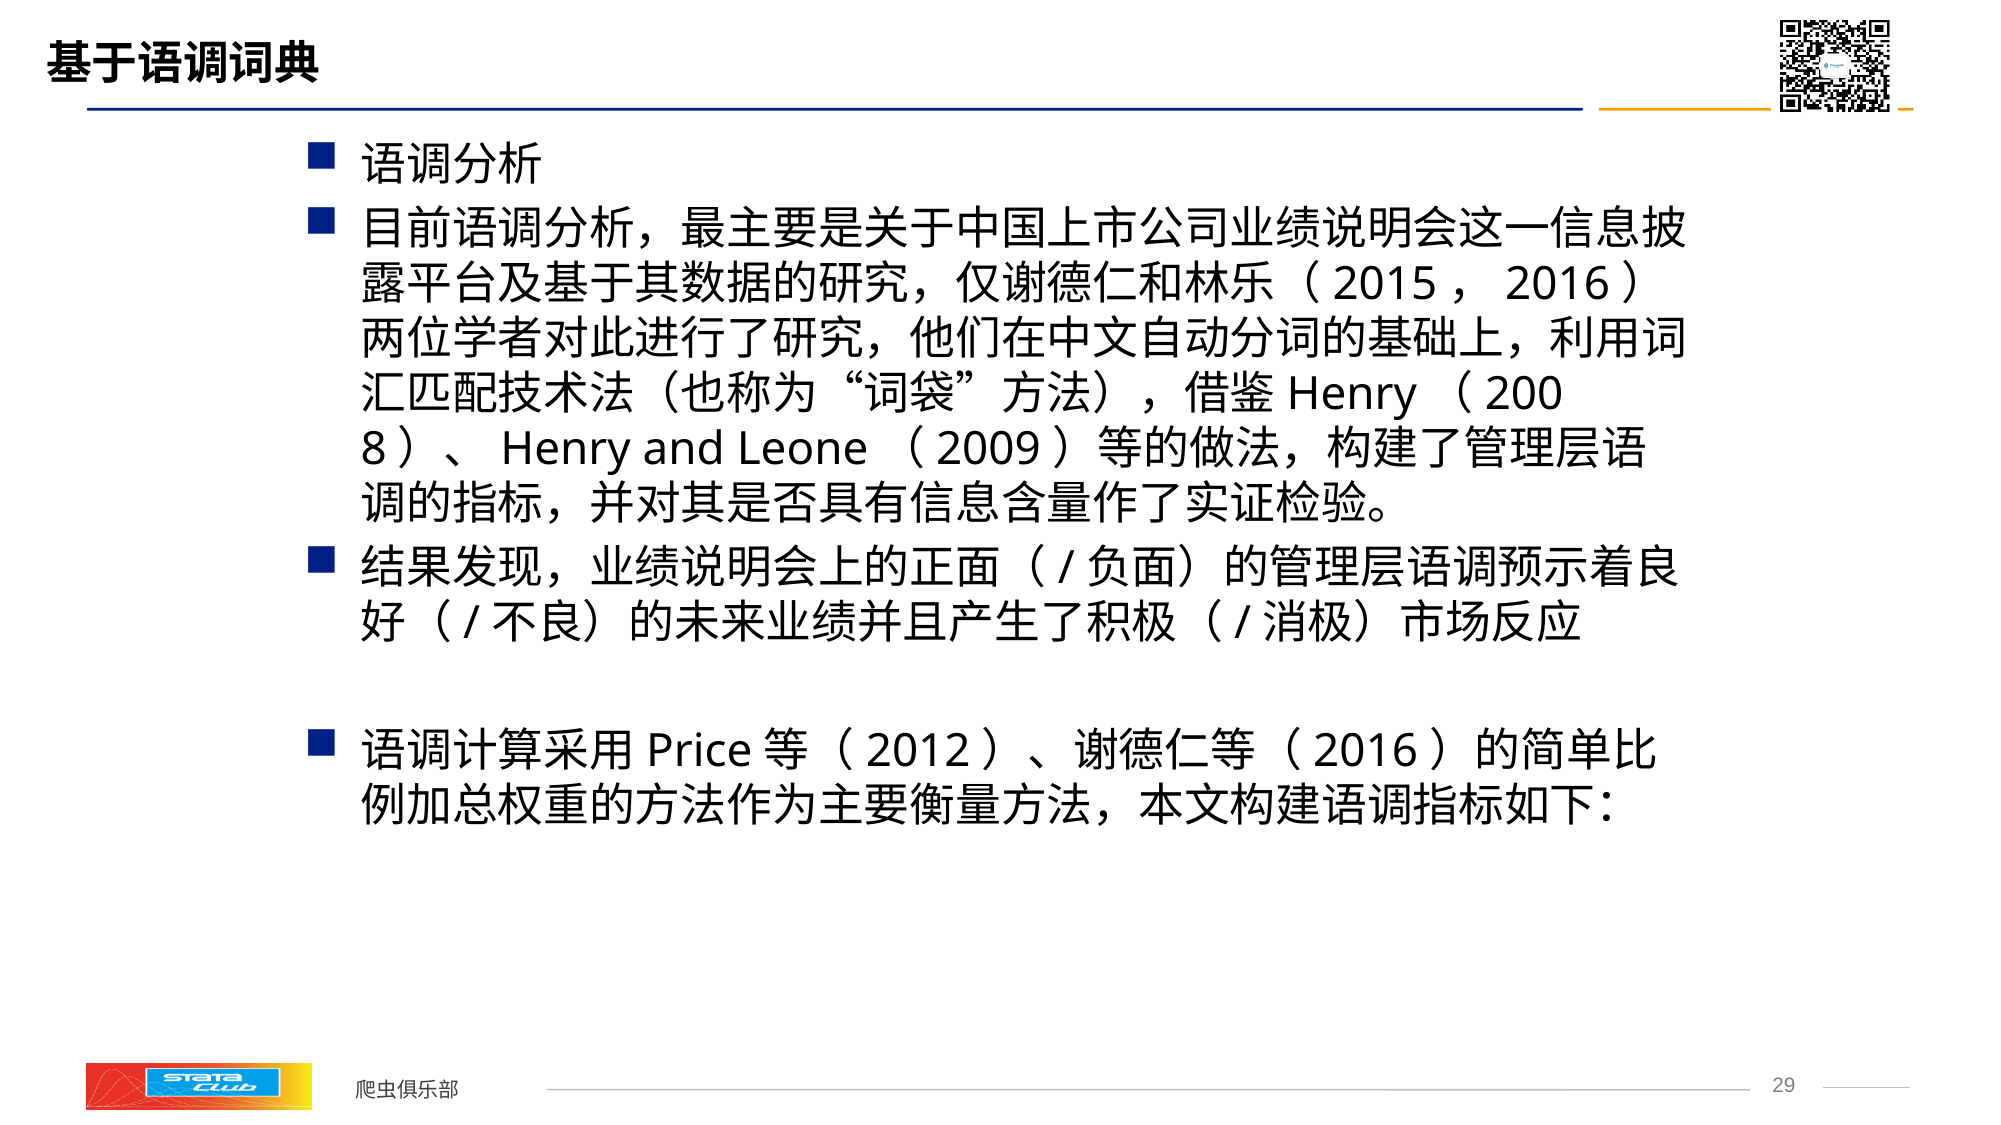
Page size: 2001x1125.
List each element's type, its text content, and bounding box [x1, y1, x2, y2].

picture [86, 1063, 312, 1110]
picture [1771, 12, 1898, 119]
title 基于语调词典 [30, 25, 1851, 97]
